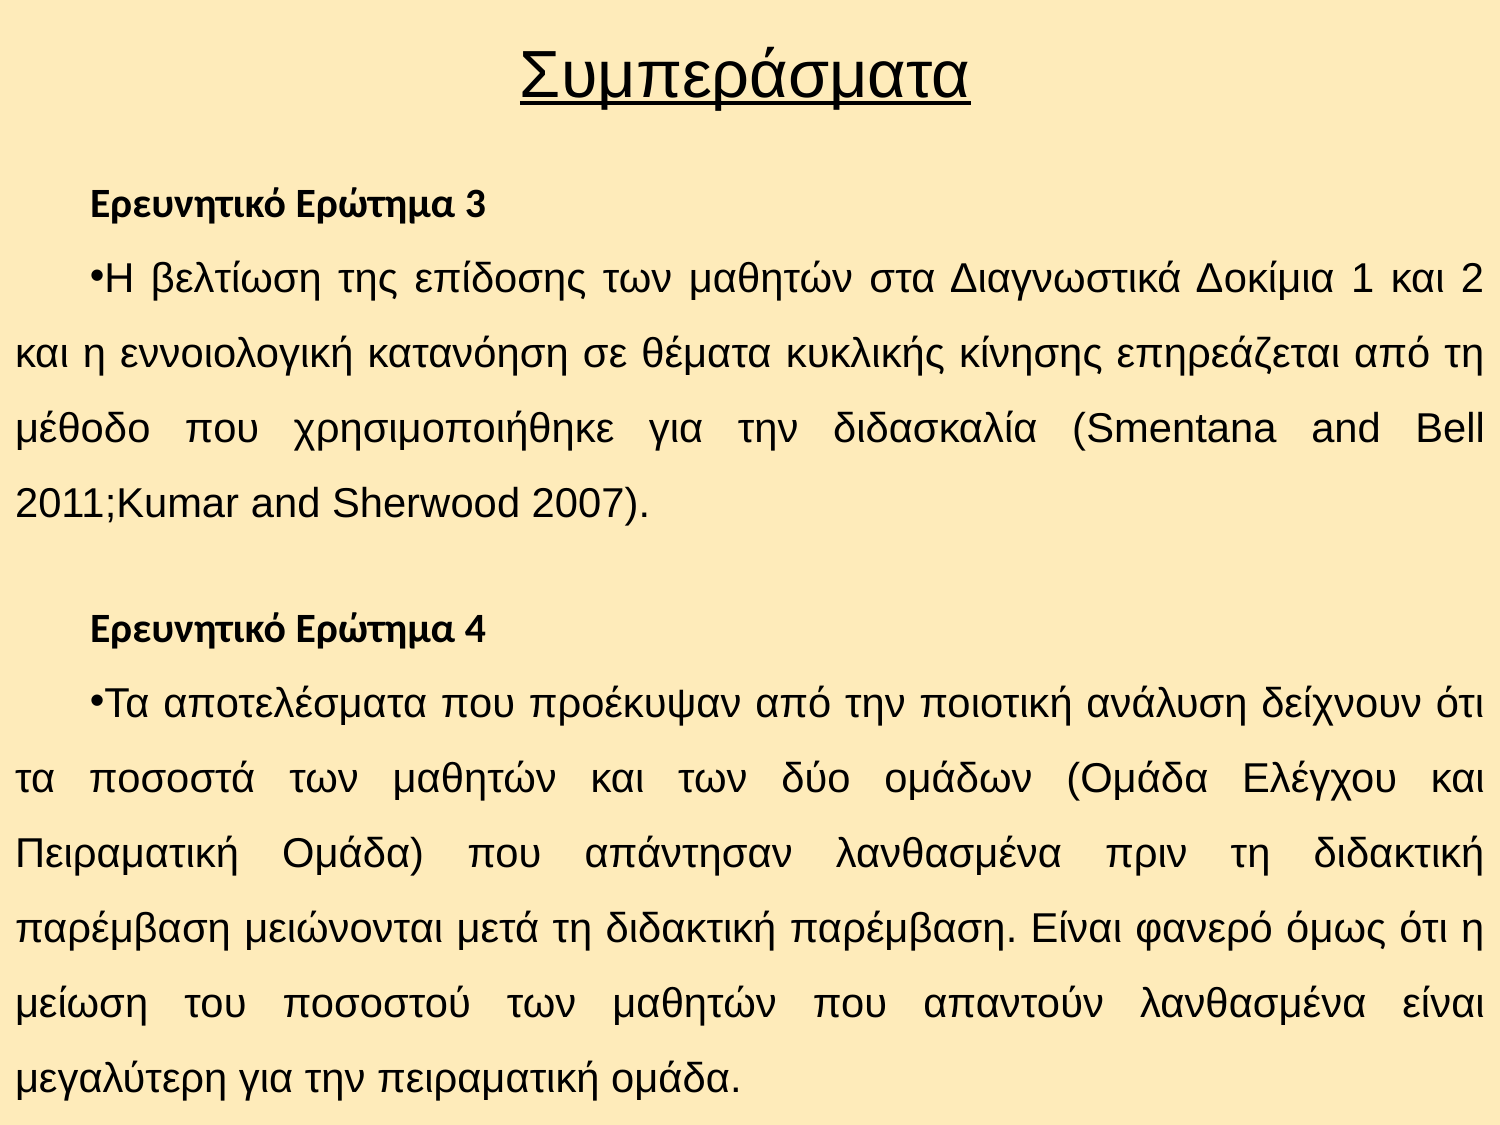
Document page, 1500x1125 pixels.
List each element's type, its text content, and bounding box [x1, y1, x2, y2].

text_box Συμπεράσματα [107, 23, 1383, 118]
text_box Ερευνητικό Ερώτημα 3 Η βελτίωση της επίδοσης των μαθητών στα Διαγνωστικά Δοκίμια 1 και 2 και η εννοιολογική κατανόηση σε θέματα κυκλικής κίνησης επηρεάζεται από τη μέθοδο που χρησιμοποιήθηκε για την διδασκαλία (Smentana and Bell 2011;Kumar and Sherwood 2007). Ερευνητικό Ερώτημα 4 Τα αποτελέσματα που προέκυψαν από την ποιοτική ανάλυση δείχνουν ότι τα ποσοστά των μαθητών και των δύο ομάδων (Ομάδα Ελέγχου και Πειραματική Ομάδα) που απάντησαν λανθασμένα πριν τη διδακτική παρέμβαση μειώνονται μετά τη διδακτική παρέμβαση. Είναι φανερό όμως ότι η μείωση του ποσοστού των μαθητών που απαντούν λανθασμένα είναι μεγαλύτερη για την πειραματική ομάδα. [0, 142, 1500, 1125]
